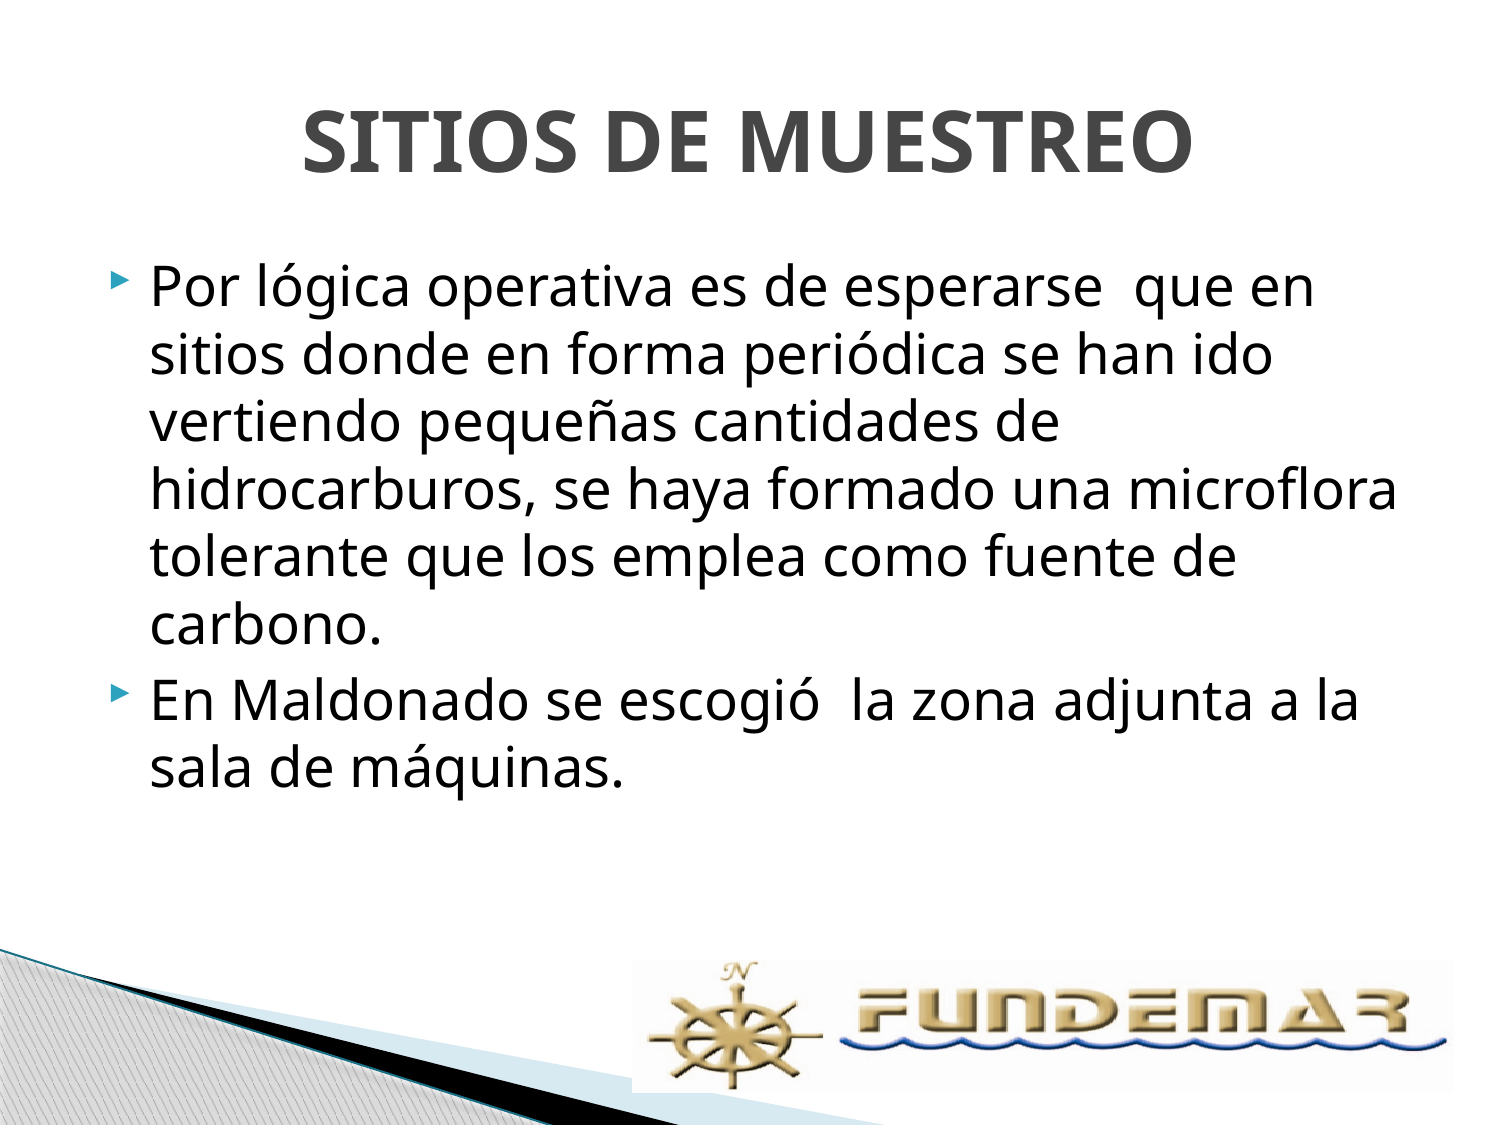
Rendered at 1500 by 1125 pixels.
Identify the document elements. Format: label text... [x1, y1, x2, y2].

title SITIOS DE MUESTREO [75, 45, 1425, 233]
list Por lógica operativa es de esperarse que en sitios donde en forma periódica se han ido vertiendo pequeñas cantidades de hidrocarburos, se haya formado una microflora tolerante que los emplea como fuente de carbono. En Maldonado se escogió la zona adjunta a la sala de máquinas. [75, 243, 1425, 986]
picture [632, 960, 1454, 1093]
